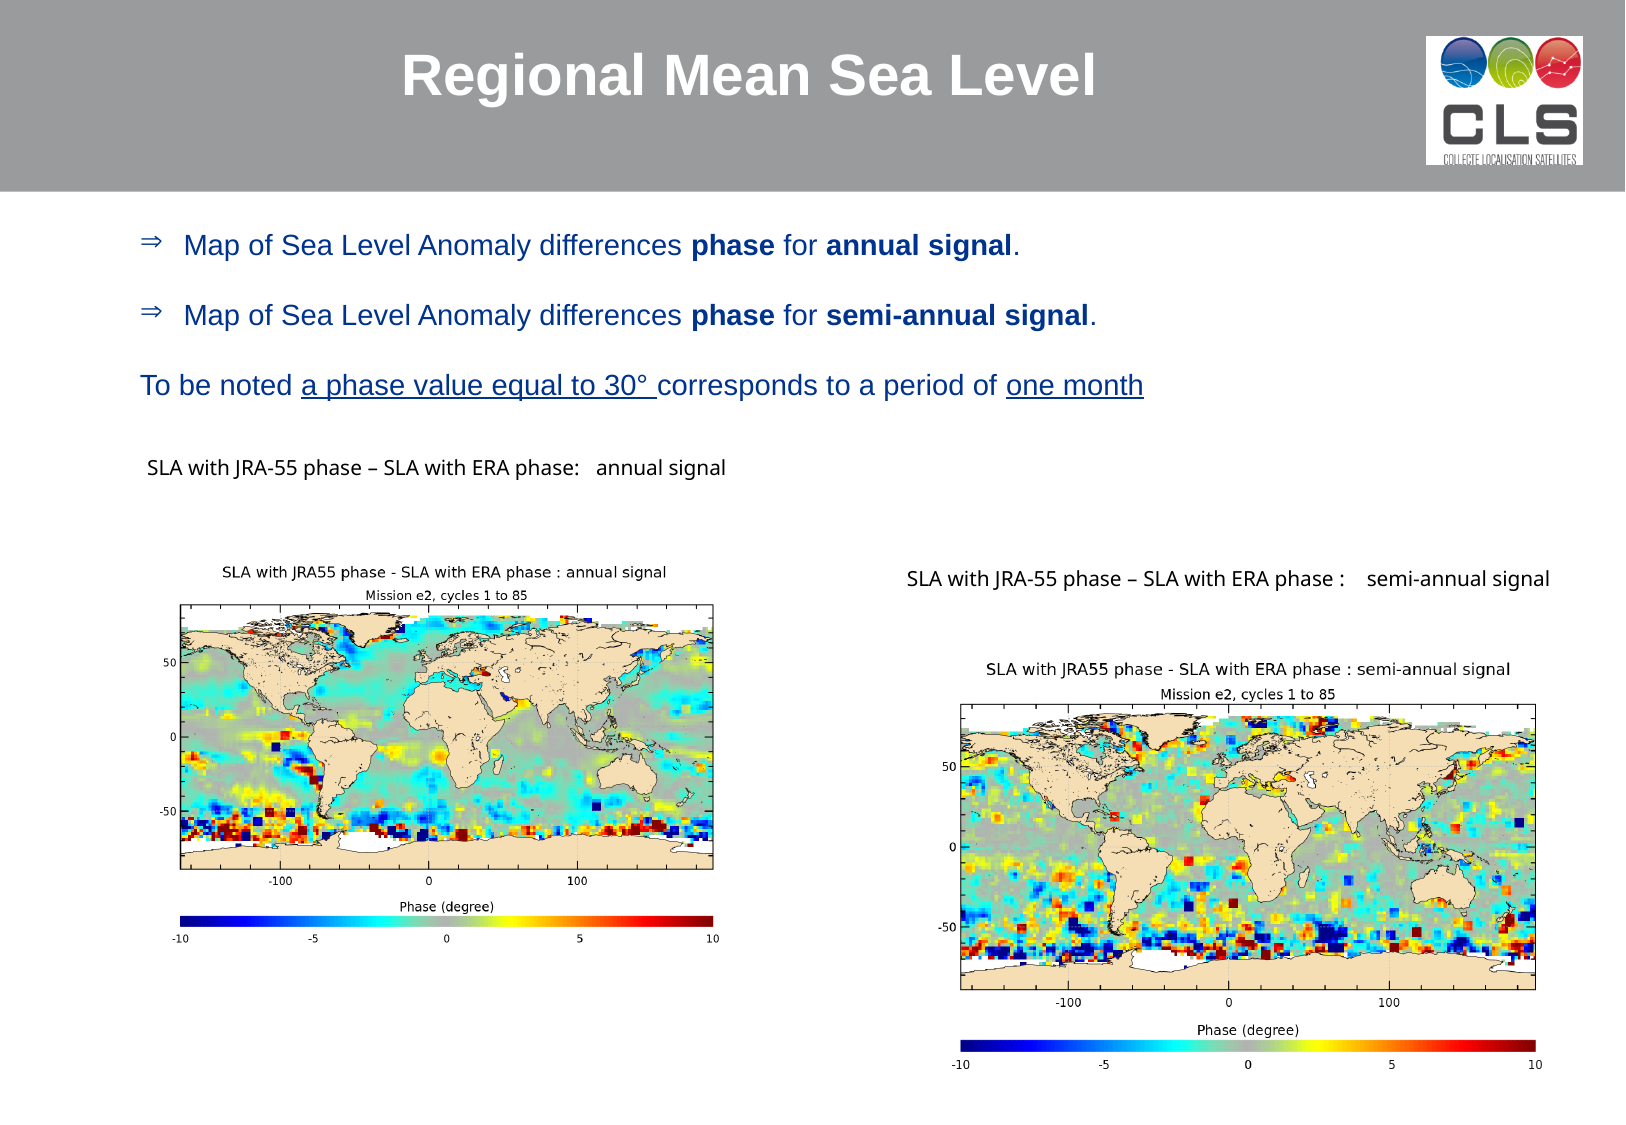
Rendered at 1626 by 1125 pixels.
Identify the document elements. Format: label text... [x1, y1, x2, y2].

picture [1426, 36, 1583, 165]
picture [115, 547, 744, 966]
text_box Map of Sea Level Anomaly differences phase for annual signal. Map of Sea Level Anomaly differences phase for semi-annual signal. To be noted a phase value equal to 30° corresponds to a period of one month [125, 219, 1515, 409]
text_box SLA with JRA-55 phase – SLA with ERA phase : semi-annual signal [840, 558, 1618, 599]
picture [890, 642, 1569, 1094]
text_box SLA with JRA-55 phase – SLA with ERA phase: annual signal [48, 447, 826, 488]
text_box Regional Mean Sea Level [386, 40, 1162, 119]
